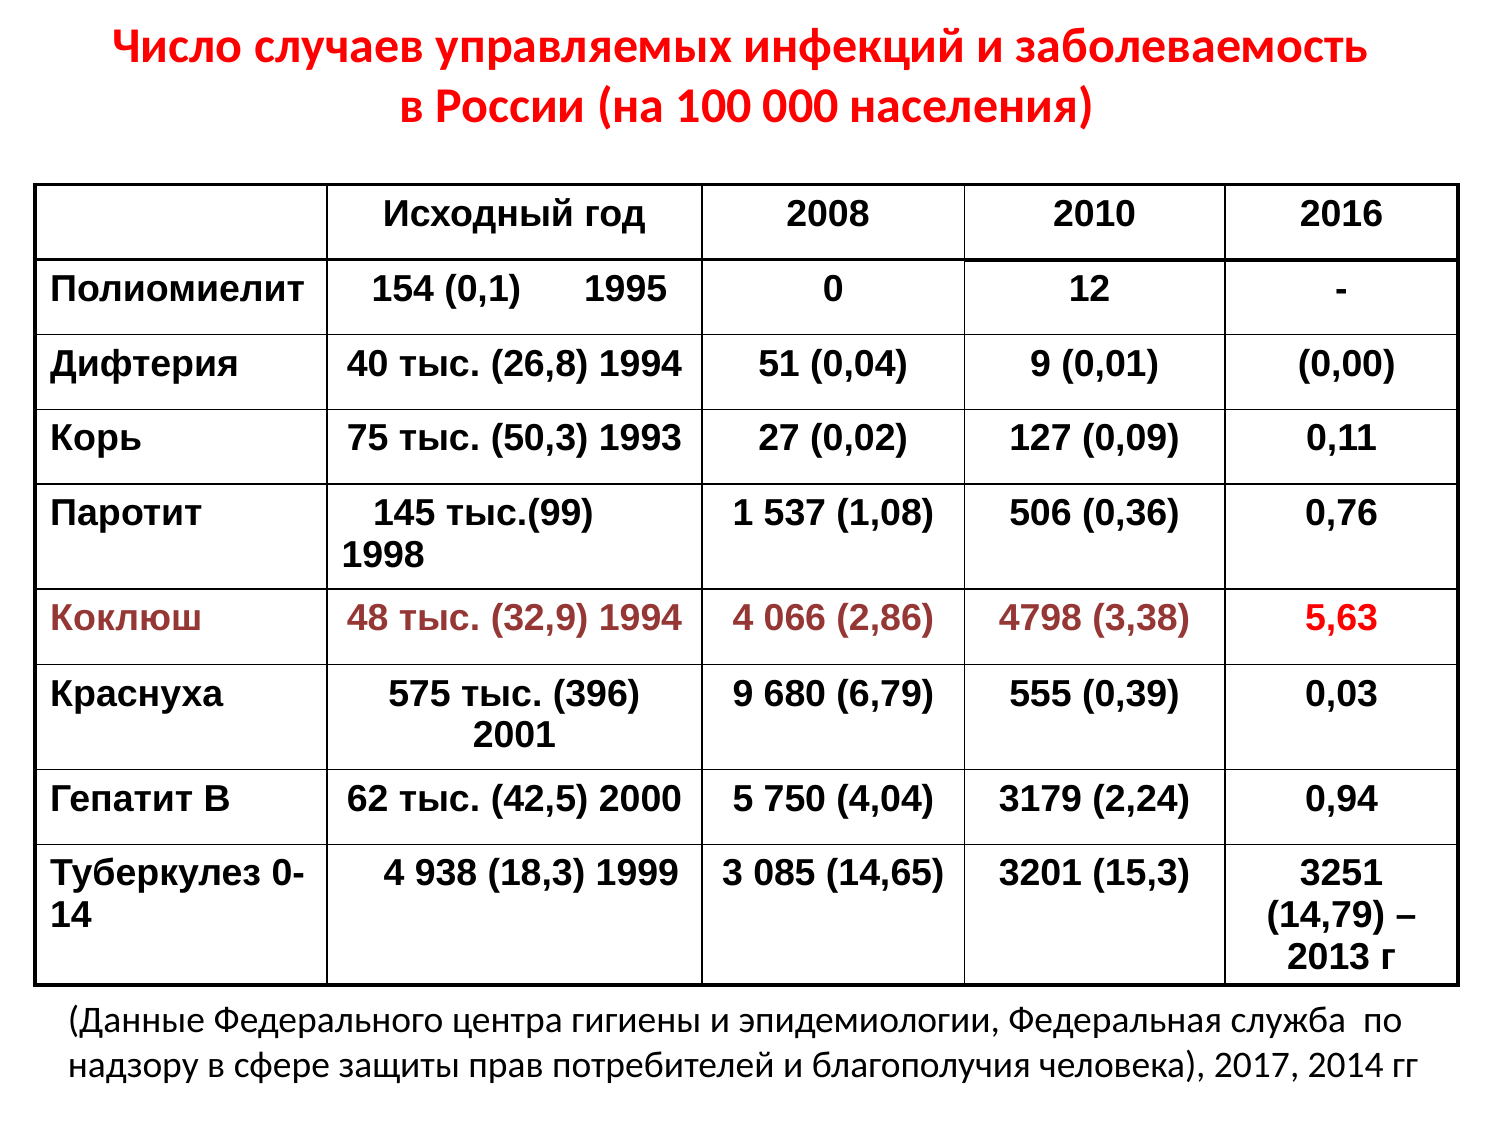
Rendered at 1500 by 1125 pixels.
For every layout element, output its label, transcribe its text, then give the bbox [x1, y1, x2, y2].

table_cell 62 тыс. (42,5) 2000 [328, 770, 701, 844]
table_cell 3251 (14,79) – 2013 г [1226, 845, 1456, 983]
table_cell 127 (0,09) [965, 410, 1224, 483]
table_cell 575 тыс. (396) 2001 [328, 665, 701, 769]
table_cell 145 тыс.(99) 1998 [328, 485, 701, 588]
table_cell 506 (0,36) [965, 485, 1224, 588]
table_cell 0,94 [1226, 770, 1456, 844]
table_cell 3 085 (14,65) [703, 845, 964, 983]
table_cell 0,11 [1226, 410, 1456, 483]
text_box Число случаев управляемых инфекций и заболеваемость в России (на 100 000 населения) [0, 5, 1500, 140]
table_cell 4 066 (2,86) [703, 590, 964, 664]
table_cell 75 тыс. (50,3) 1993 [328, 410, 701, 483]
table_header 2016 [1226, 186, 1456, 258]
table_cell Корь [37, 410, 326, 483]
table_cell 48 тыс. (32,9) 1994 [328, 590, 701, 664]
table_cell 5 750 (4,04) [703, 770, 964, 844]
table_header [37, 186, 326, 258]
table_cell 3201 (15,3) [965, 845, 1224, 983]
table_cell 9 680 (6,79) [703, 665, 964, 769]
table_cell 12 [965, 262, 1224, 334]
table_cell 0,03 [1226, 665, 1456, 769]
table_cell 154 (0,1) 1995 [328, 261, 701, 334]
table_cell 51 (0,04) [703, 335, 964, 409]
table_cell 4798 (3,38) [965, 590, 1224, 664]
table_cell 1 537 (1,08) [703, 485, 964, 588]
table_cell 27 (0,02) [703, 410, 964, 483]
table_cell 5,63 [1226, 590, 1456, 664]
table_cell Полиомиелит [37, 261, 326, 334]
table_cell - [1226, 262, 1456, 334]
table_cell Туберкулез 0-14 [37, 845, 326, 983]
table_cell (0,00) [1226, 335, 1456, 409]
table_cell 4 938 (18,3) 1999 [328, 845, 701, 983]
table_cell 0 [703, 261, 964, 334]
table_cell 3179 (2,24) [965, 770, 1224, 844]
table_header Исходный год [328, 186, 701, 258]
table_cell Дифтерия [37, 335, 326, 409]
table_cell Коклюш [37, 590, 326, 664]
table_header 2010 [965, 186, 1224, 258]
table_cell 9 (0,01) [965, 335, 1224, 409]
table_cell Краснуха [37, 665, 326, 769]
table_cell 40 тыс. (26,8) 1994 [328, 335, 701, 409]
table_cell Паротит [37, 485, 326, 588]
table_header 2008 [703, 186, 964, 258]
table_cell 0,76 [1226, 485, 1456, 588]
text_box (Данные Федерального центра гигиены и эпидемиологии, Федеральная служба по надзору в сфере защиты прав потребителей и благополучия человека), 2017, 2014 гг [53, 987, 1500, 1093]
table_cell 555 (0,39) [965, 665, 1224, 769]
table_cell Гепатит В [37, 770, 326, 844]
